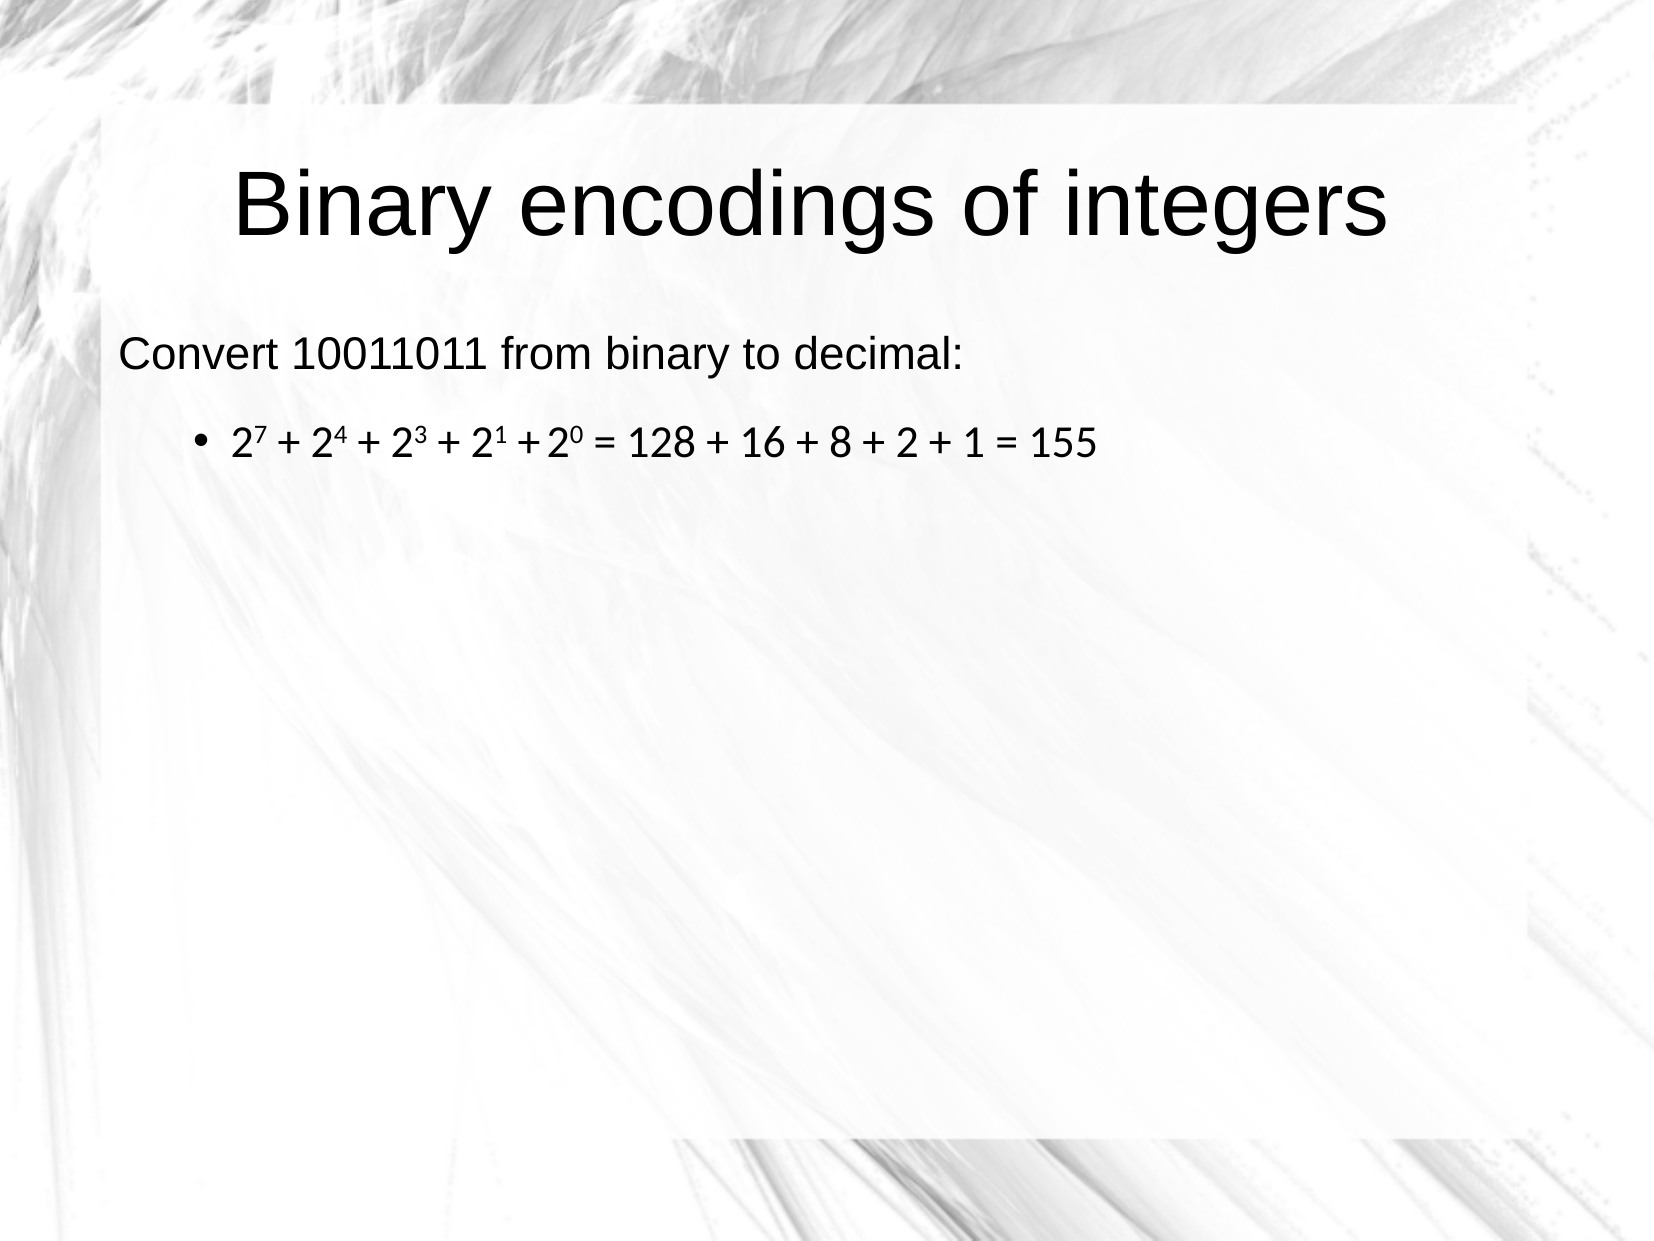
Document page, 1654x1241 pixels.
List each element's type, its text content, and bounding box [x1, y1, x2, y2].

title Binary encodings of integers [118, 93, 1506, 299]
picture [0, 0, 1654, 1241]
list Convert 10011011 from binary to decimal: 27 + 24 + 23 + 21 + 20 = 128 + 16 + 8 + 2 + 1 = 155 [118, 319, 1571, 1109]
